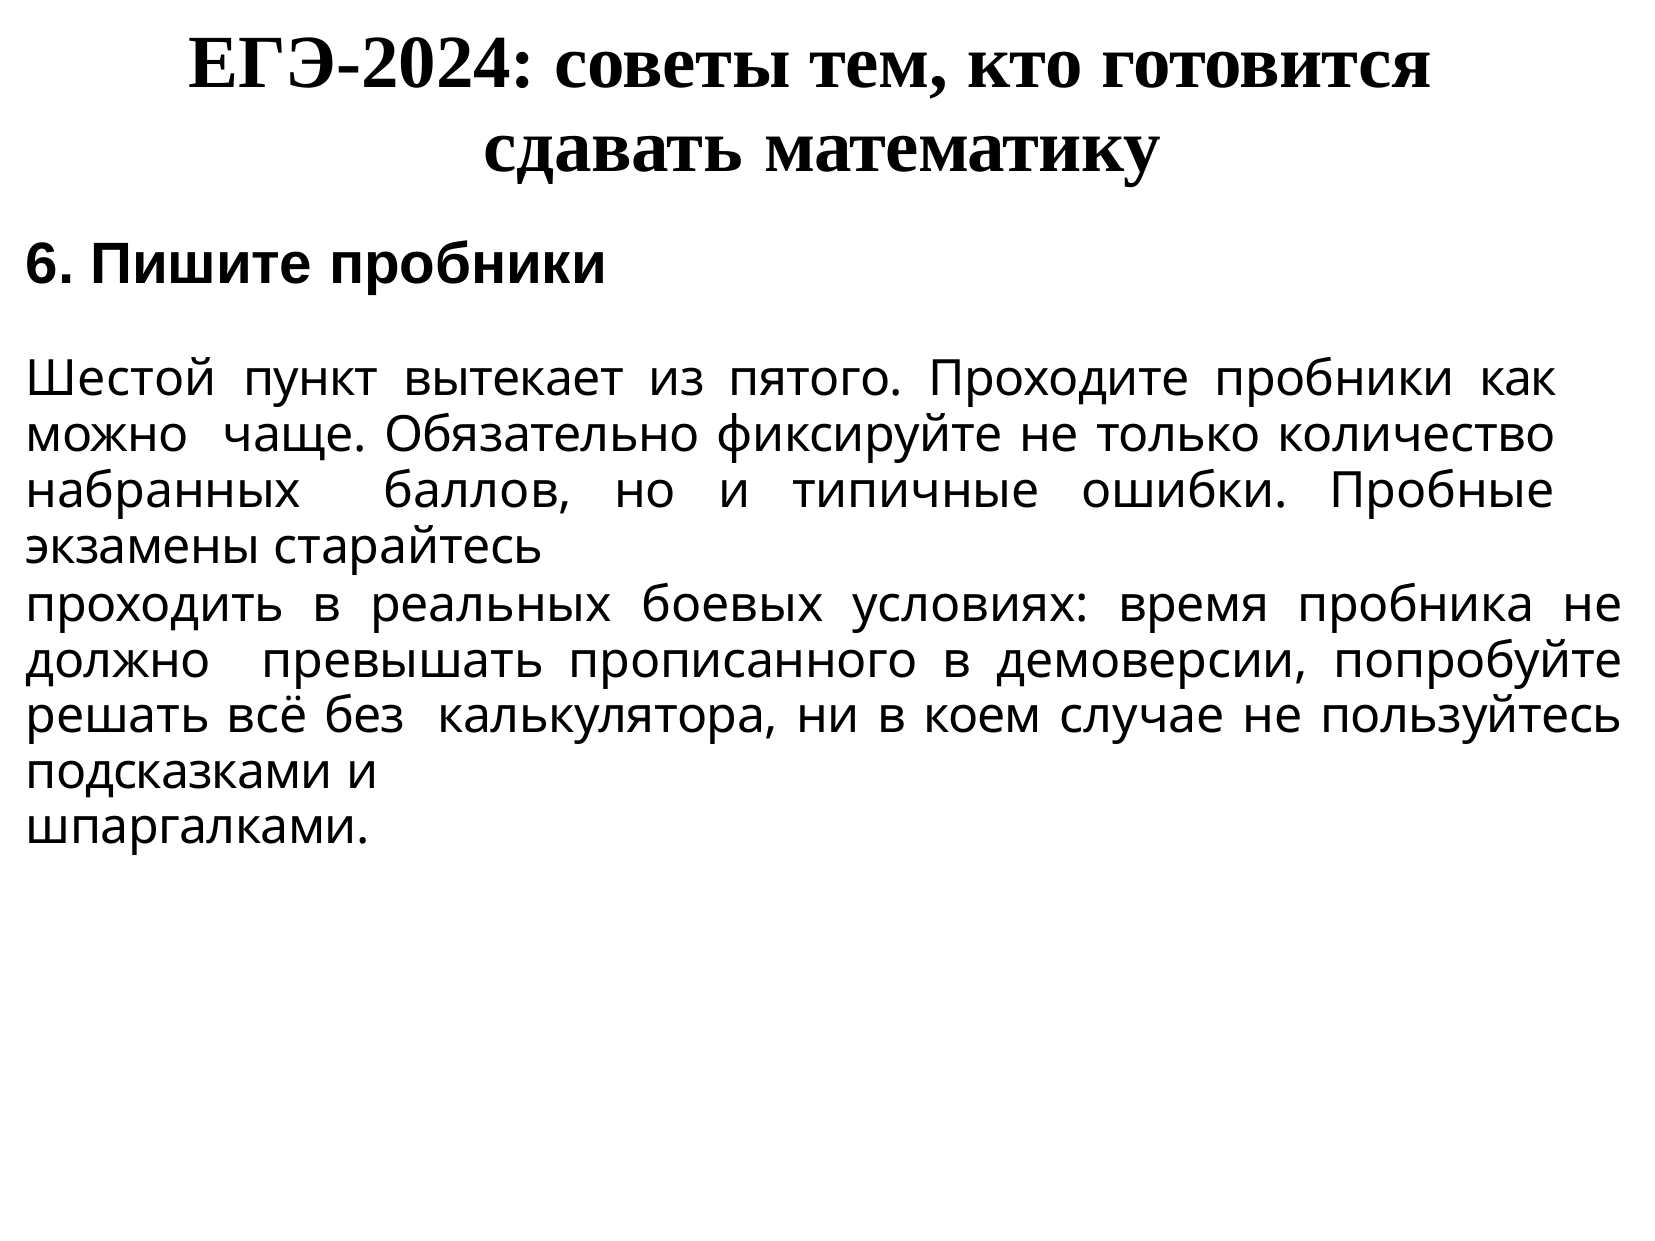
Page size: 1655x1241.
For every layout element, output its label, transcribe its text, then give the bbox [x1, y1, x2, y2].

text_box 6. Пишите пробники Шестой пункт вытекает из пятого. Проходите пробники как можно чаще. Обязательно фиксируйте не только количество набранных баллов, но и типичные ошибки. Пробные экзамены старайтесь проходить в реальных боевых условиях: время пробника не должно превышать прописанного в демоверсии, попробуйте решать всё без калькулятора, ни в коем случае не пользуйтесь подсказками и шпаргалками. [23, 223, 1624, 854]
title ЕГЭ-2024: советы тем, кто готовится сдавать математику [186, 8, 1445, 223]
